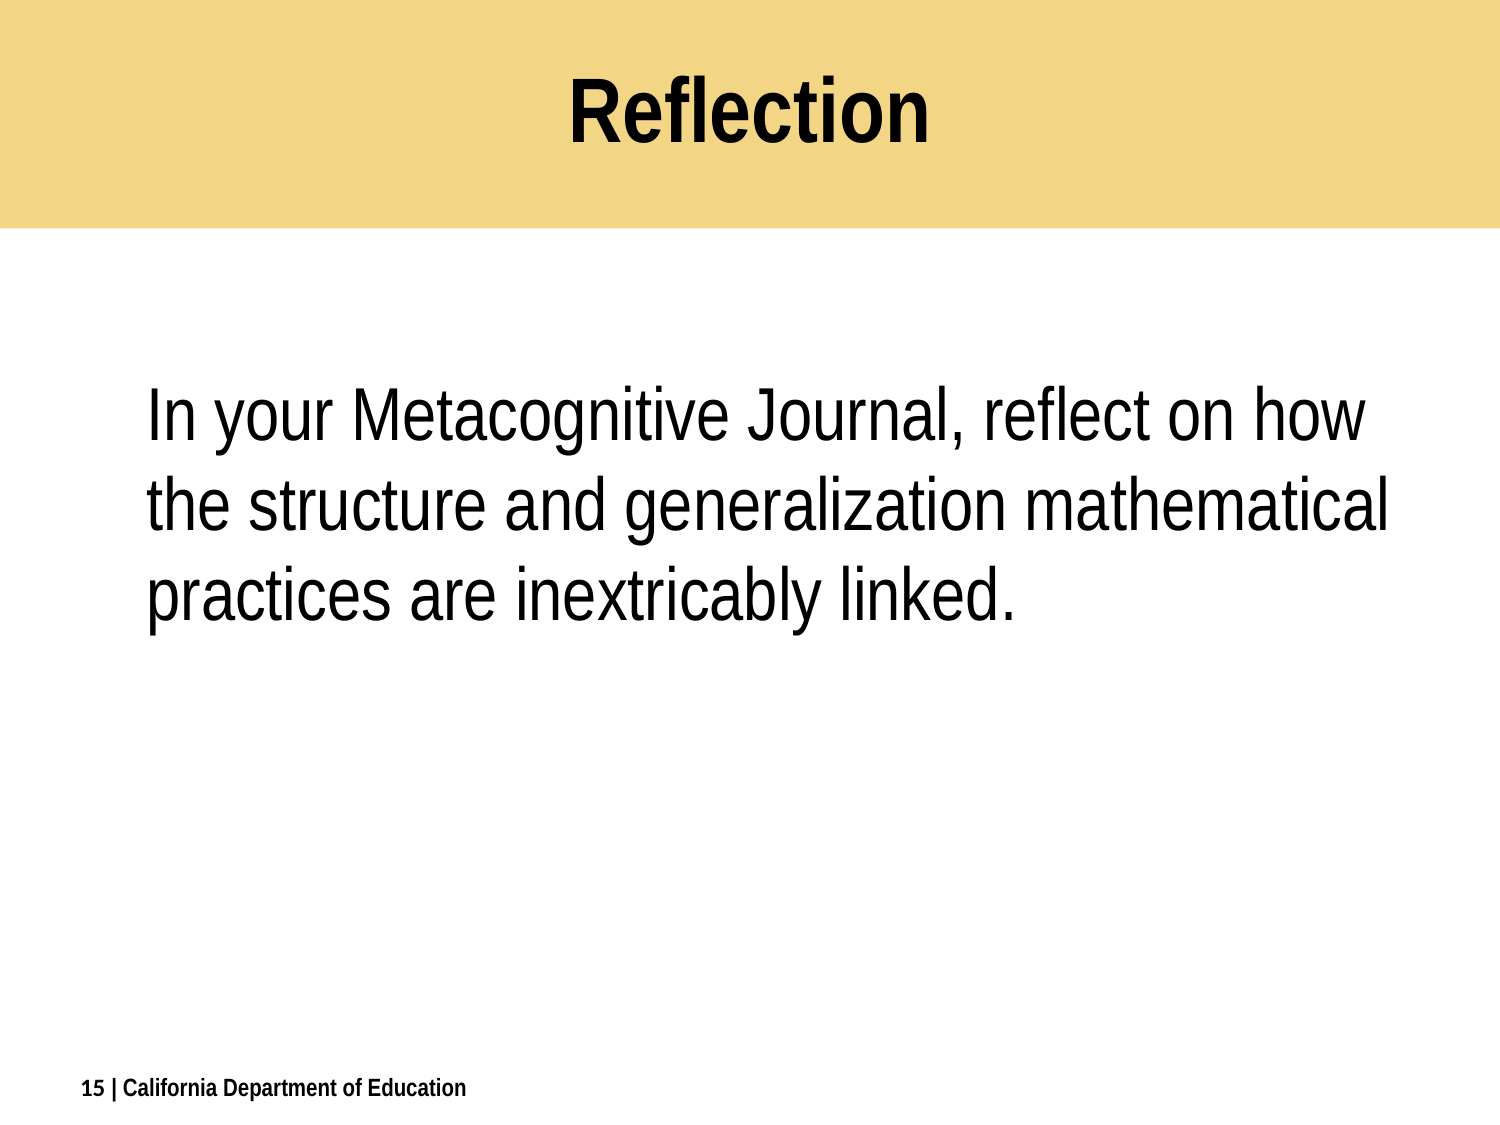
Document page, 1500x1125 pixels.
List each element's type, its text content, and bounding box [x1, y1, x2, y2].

footer | California Department of Education [121, 1064, 699, 1124]
list In your Metacognitive Journal, reflect on how the structure and generalization mathematical practices are inextricably linked. [75, 262, 1425, 1054]
slide_number 15 [55, 1064, 121, 1124]
title Reflection [75, 11, 1425, 200]
